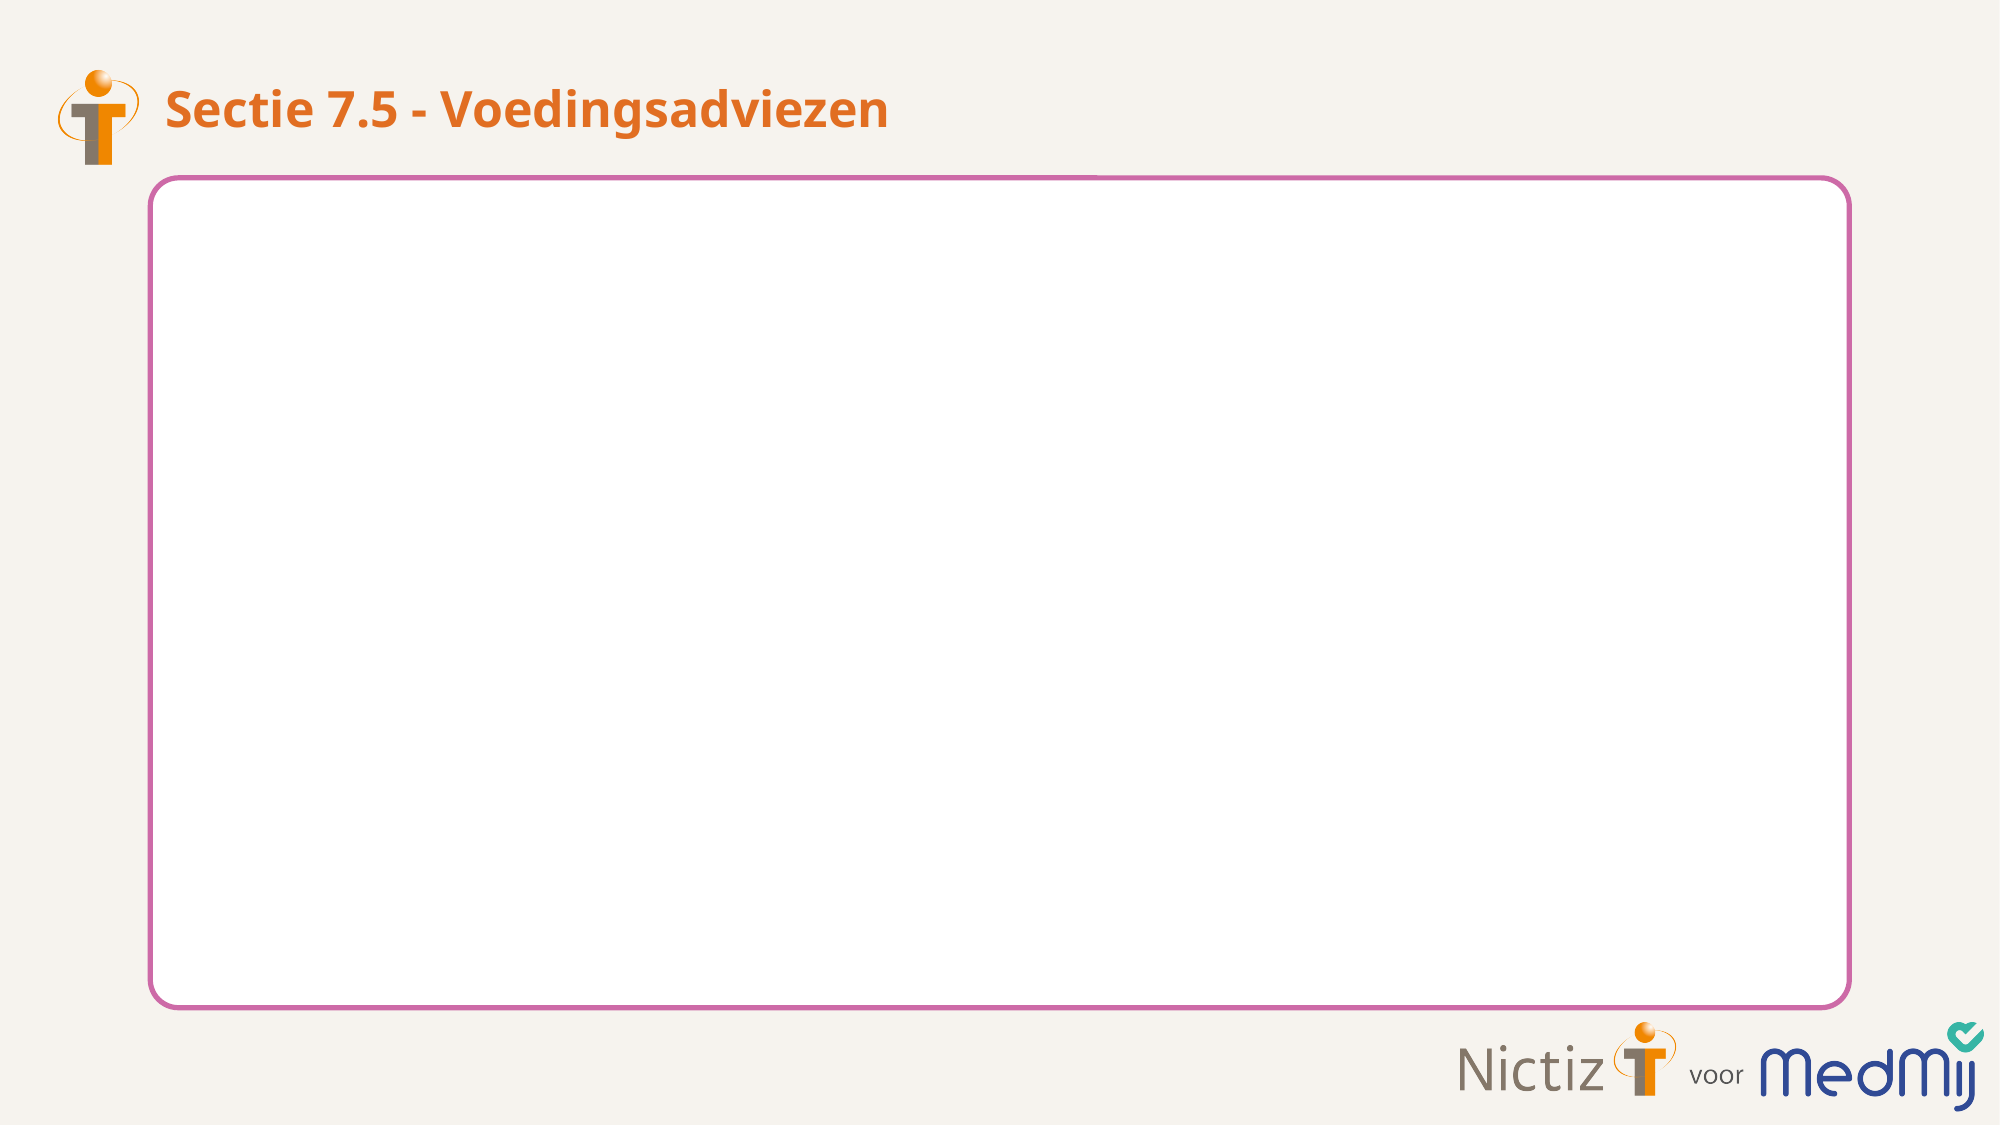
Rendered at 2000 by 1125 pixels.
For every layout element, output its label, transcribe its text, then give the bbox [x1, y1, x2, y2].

picture [1457, 1019, 1988, 1113]
picture [50, 66, 151, 187]
title Sectie 7.5 - Voedingsadviezen [150, 76, 1850, 165]
